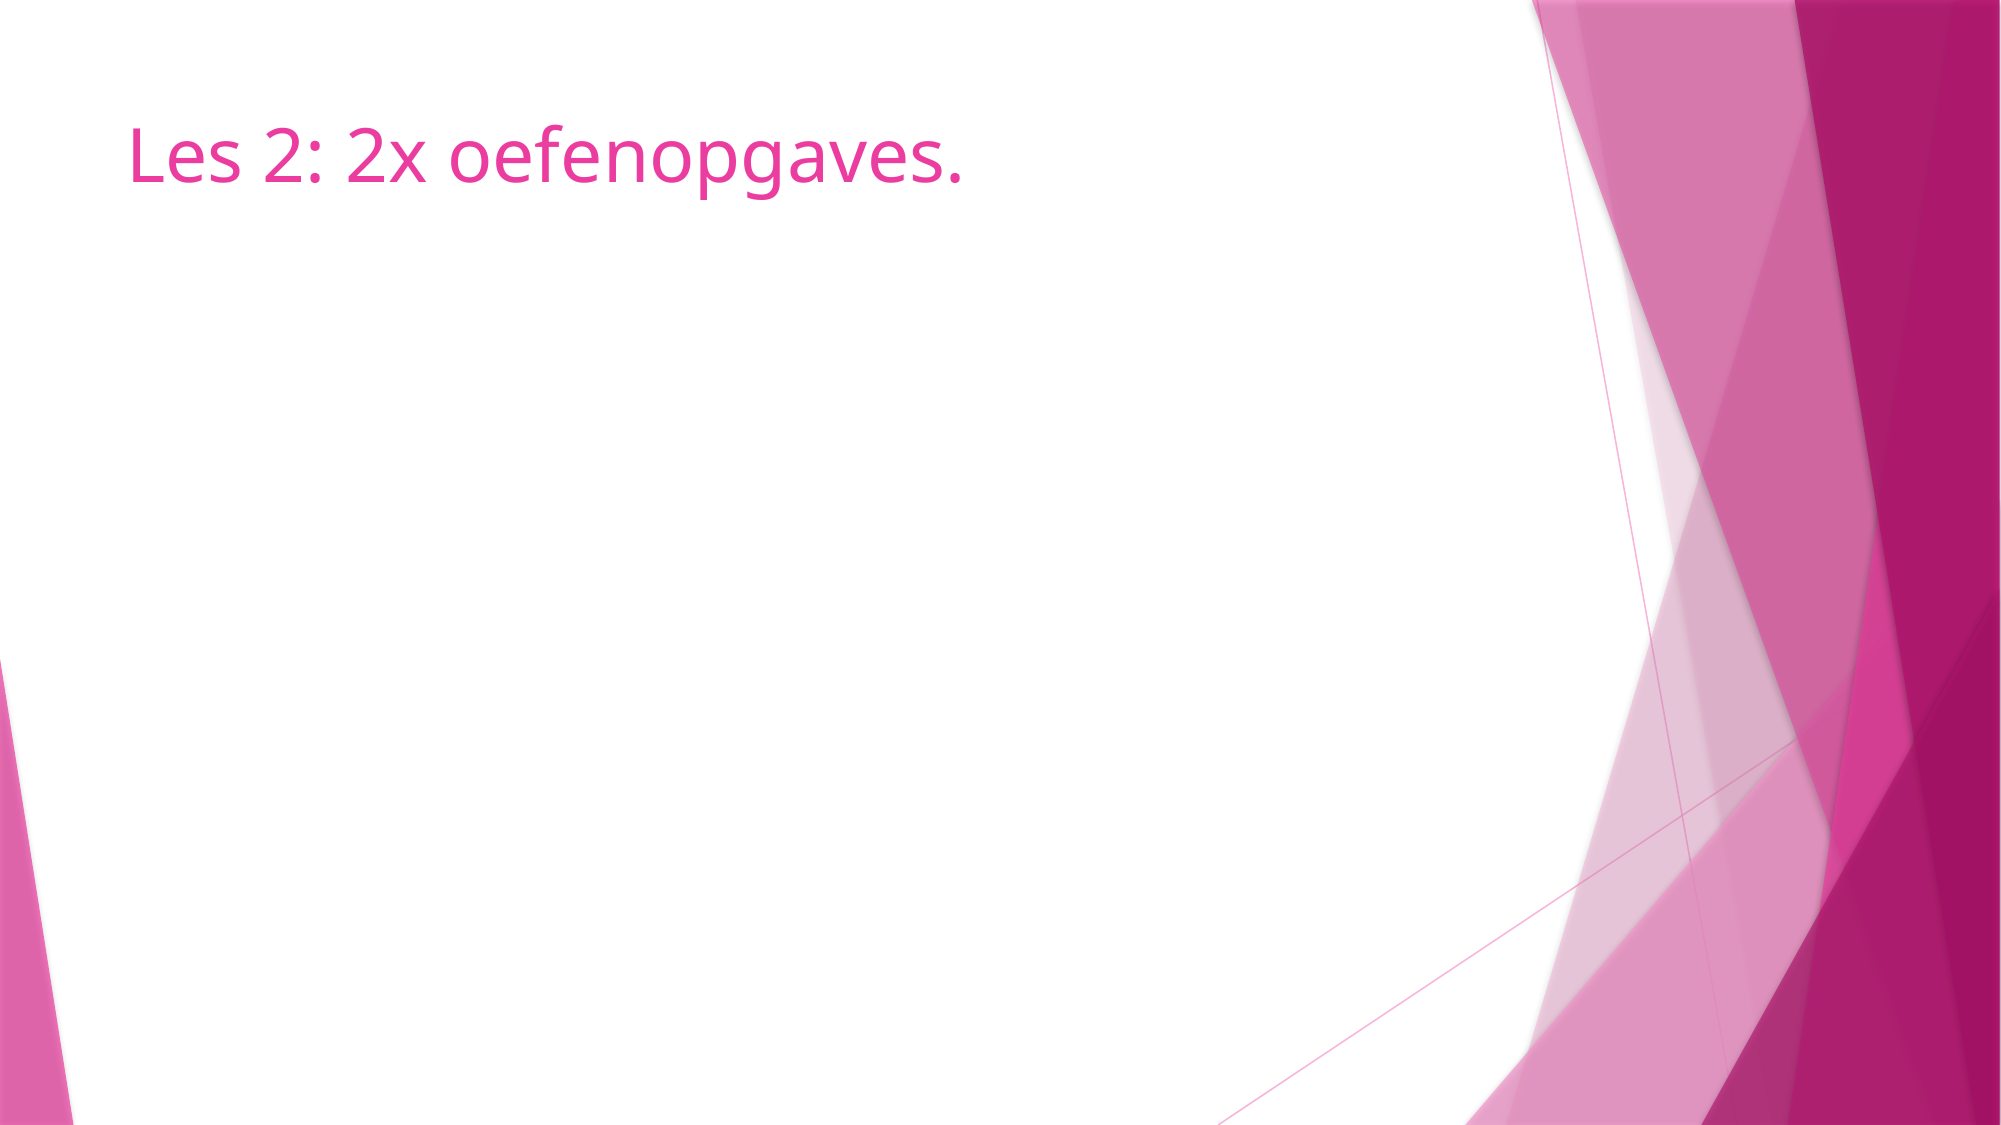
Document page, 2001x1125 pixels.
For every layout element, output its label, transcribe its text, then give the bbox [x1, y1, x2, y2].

title Les 2: 2x oefenopgaves. [111, 99, 1522, 317]
